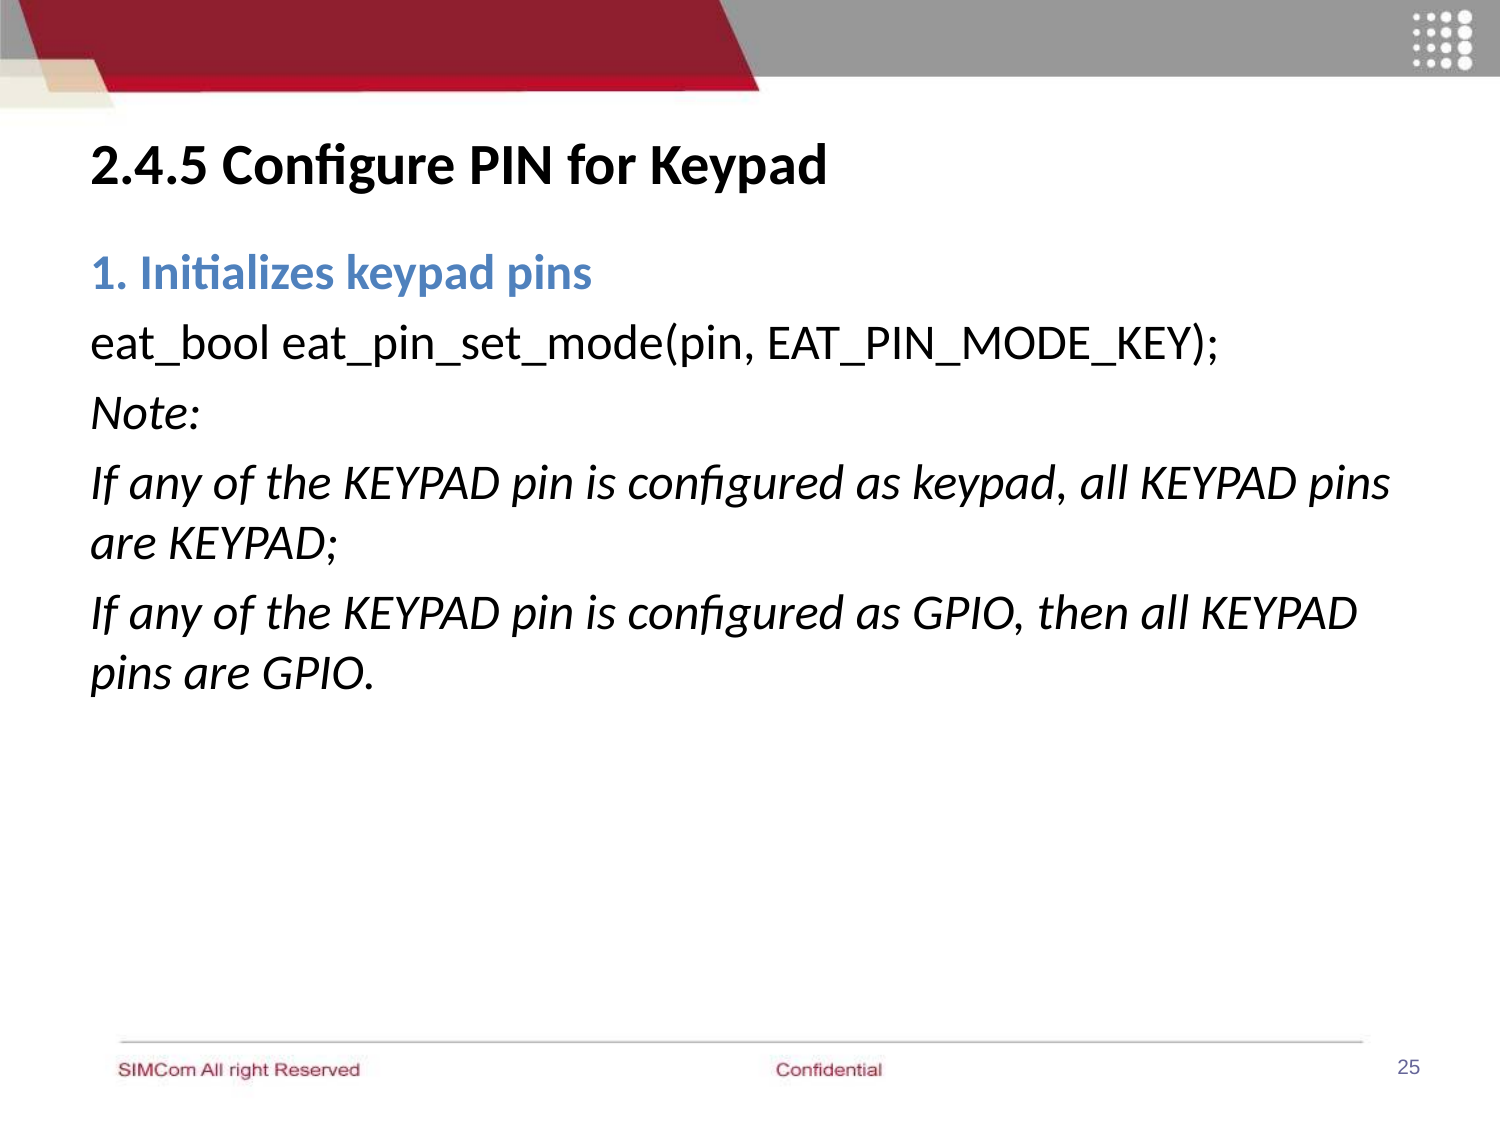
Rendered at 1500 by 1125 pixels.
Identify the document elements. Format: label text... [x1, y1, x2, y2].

title 2.4.5 Configure PIN for Keypad [74, 89, 1426, 231]
picture [0, 0, 1500, 1125]
list 1. Initializes keypad pins eat_bool eat_pin_set_mode(pin, EAT_PIN_MODE_KEY); Note: If any of the KEYPAD pin is configured as keypad, all KEYPAD pins are KEYPAD; If any of the KEYPAD pin is configured as GPIO, then all KEYPAD pins are GPIO. [74, 231, 1426, 1036]
